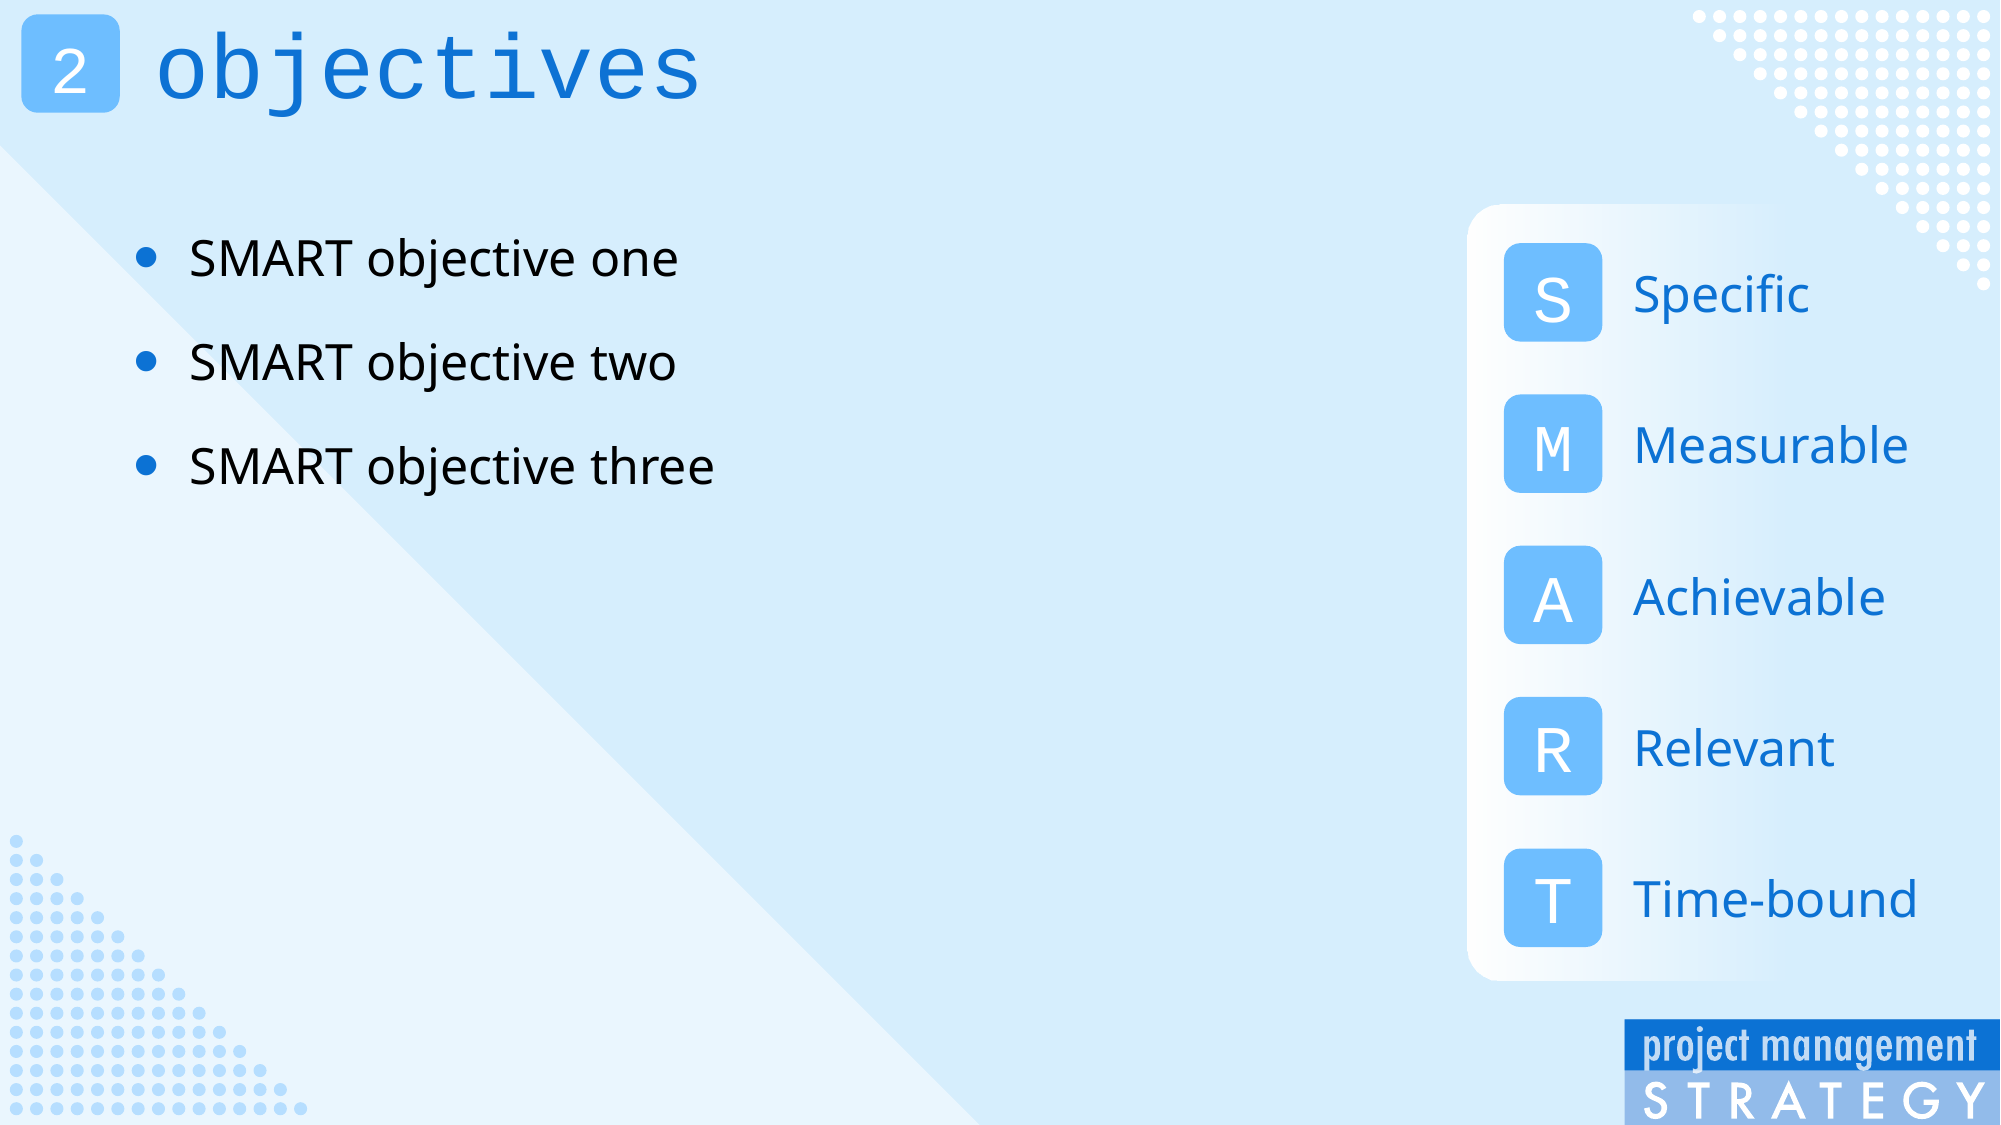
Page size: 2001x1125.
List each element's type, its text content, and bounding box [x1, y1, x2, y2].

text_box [9, 834, 308, 1116]
text_box 2 [20, 29, 121, 104]
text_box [1503, 243, 1949, 947]
text_box [0, 143, 982, 1125]
text_box SMART objective one SMART objective two SMART objective three [132, 226, 1288, 1020]
text_box [20, 13, 121, 29]
text_box objectives [123, 6, 1239, 133]
text_box [22, 104, 119, 114]
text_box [1624, 1019, 2000, 1125]
text_box [1466, 204, 2000, 982]
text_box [1692, 9, 1991, 291]
